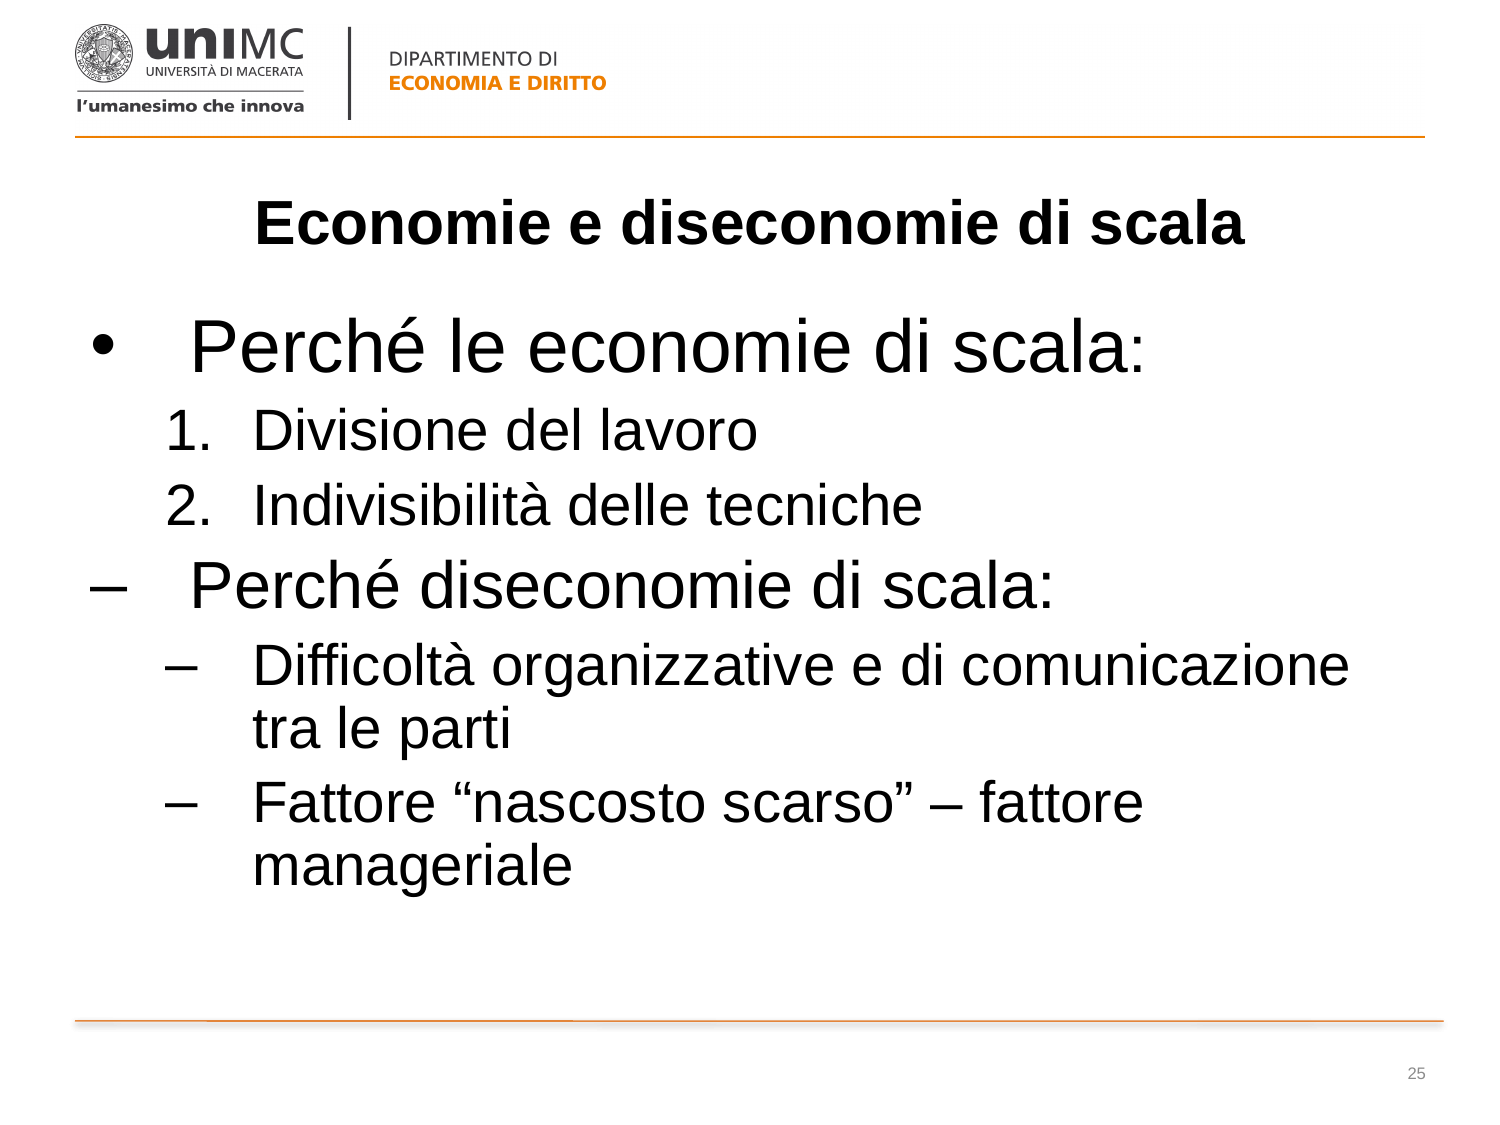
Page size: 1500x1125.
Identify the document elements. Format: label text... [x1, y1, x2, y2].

title Economie e diseconomie di scala [75, 173, 1425, 265]
slide_number 25 [1091, 1042, 1442, 1103]
picture [75, 24, 1425, 138]
list Perché le economie di scala: Divisione del lavoro Indivisibilità delle tecniche Perché diseconomie di scala: Difficoltà organizzative e di comunicazione tra le parti Fattore “nascosto scarso” – fattore manageriale [75, 300, 1425, 1043]
